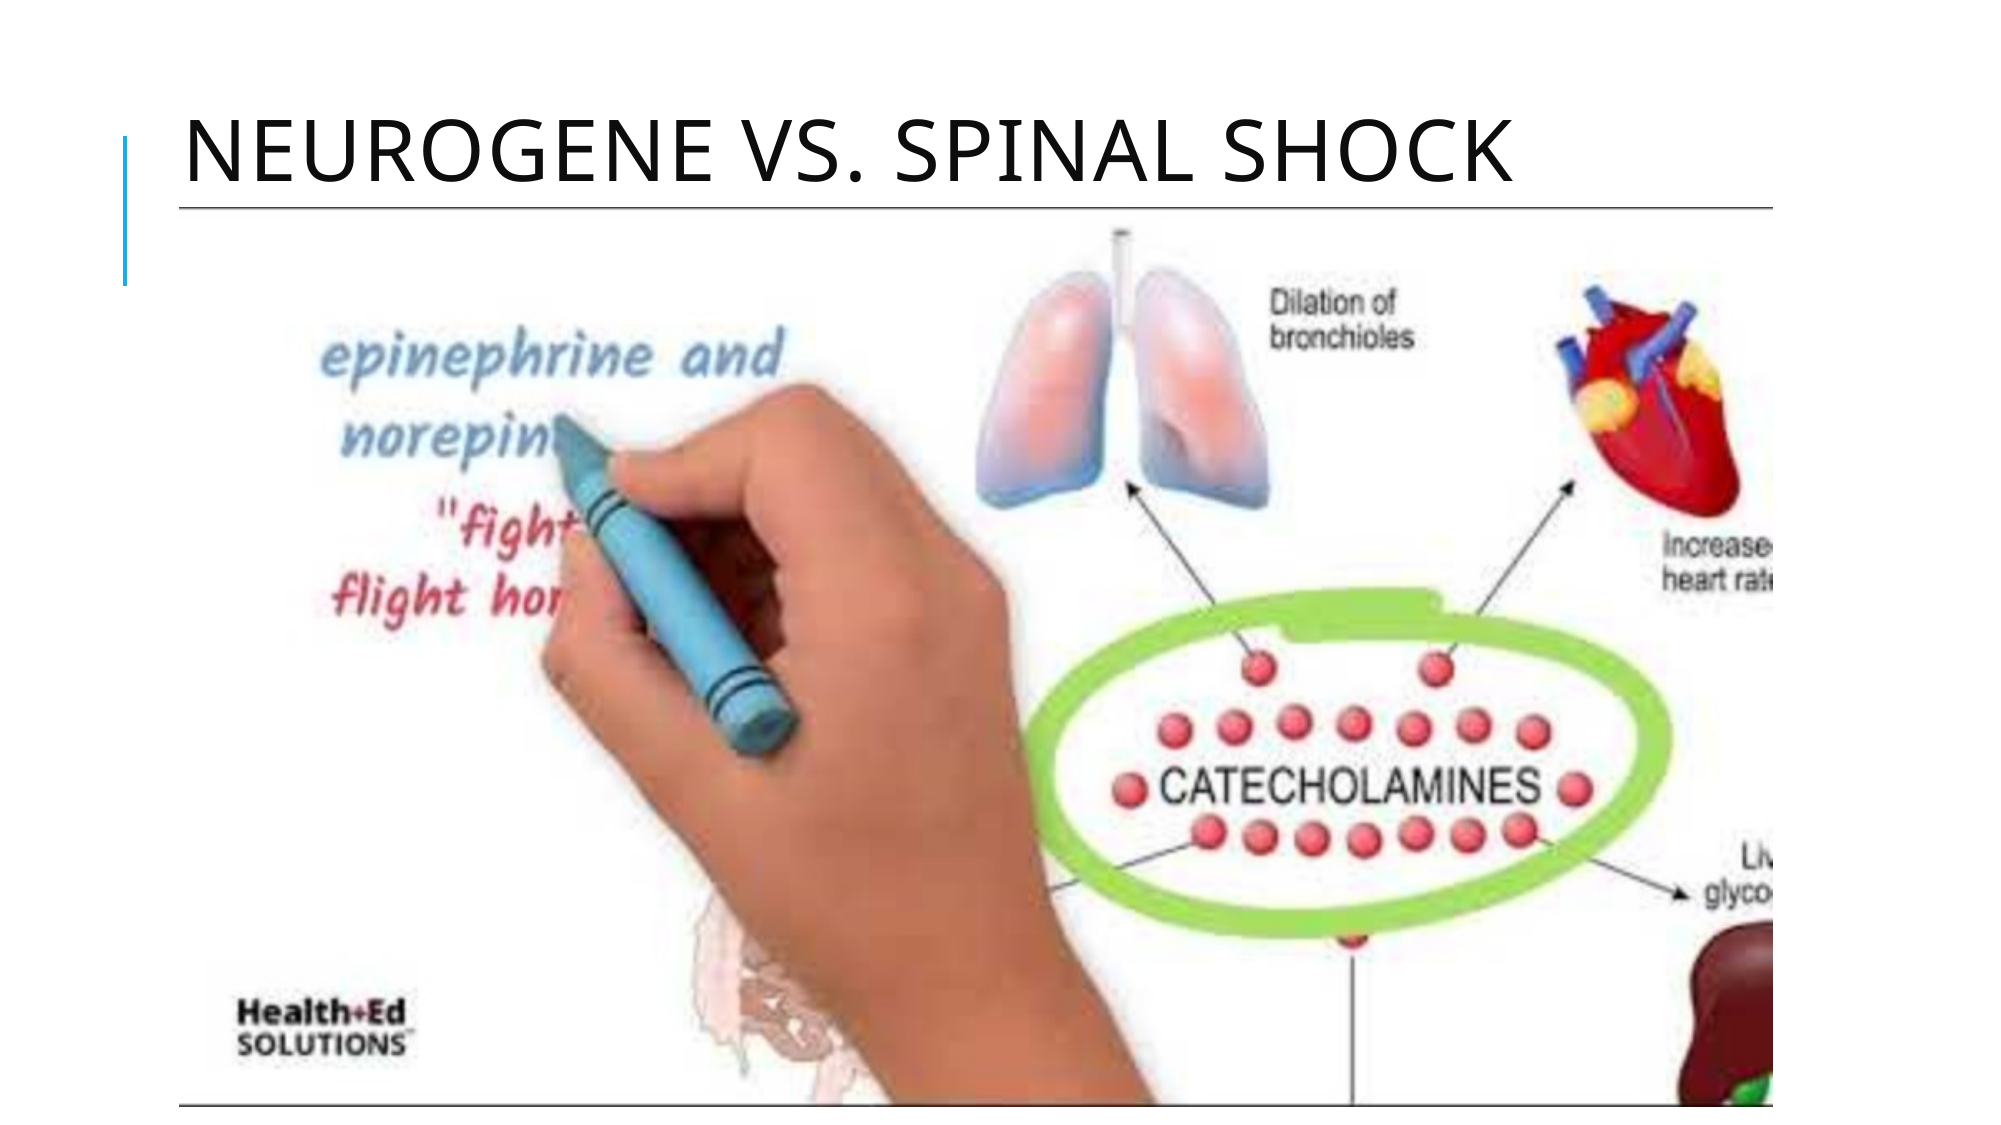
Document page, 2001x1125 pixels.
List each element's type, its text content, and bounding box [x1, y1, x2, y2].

title Neurogene vs. spinal shock [168, 81, 1763, 233]
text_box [178, 206, 1774, 1108]
